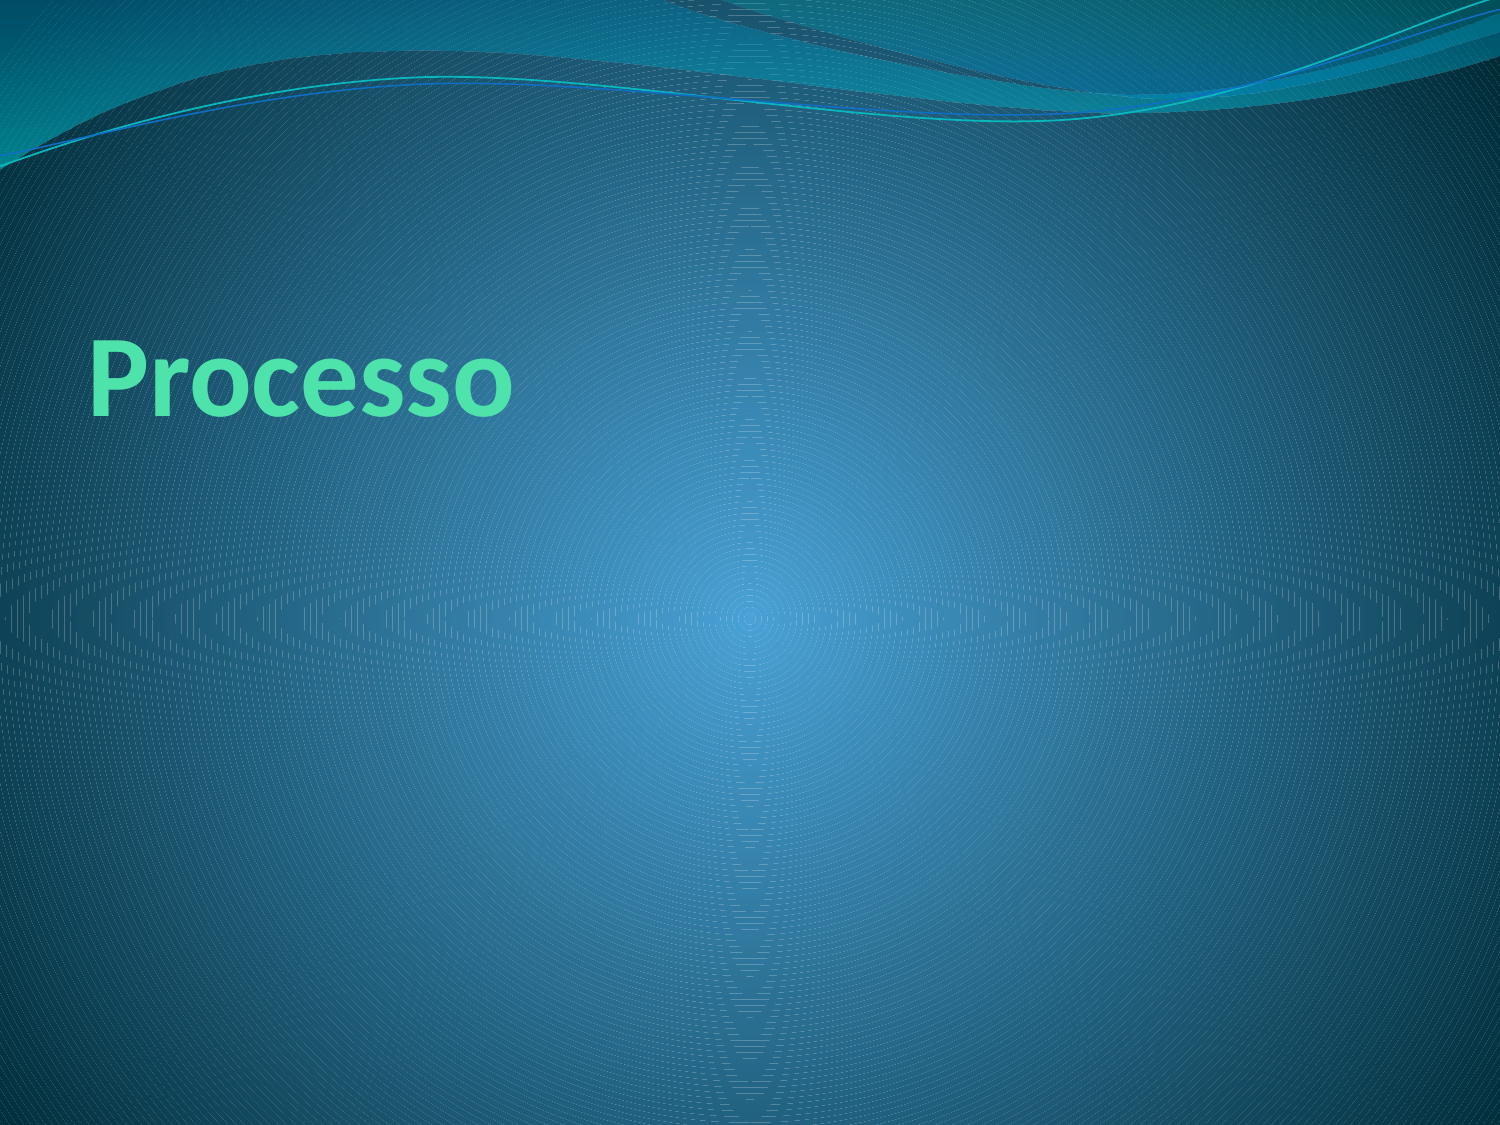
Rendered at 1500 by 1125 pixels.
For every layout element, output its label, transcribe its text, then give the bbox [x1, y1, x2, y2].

title Processo [86, 216, 1362, 440]
